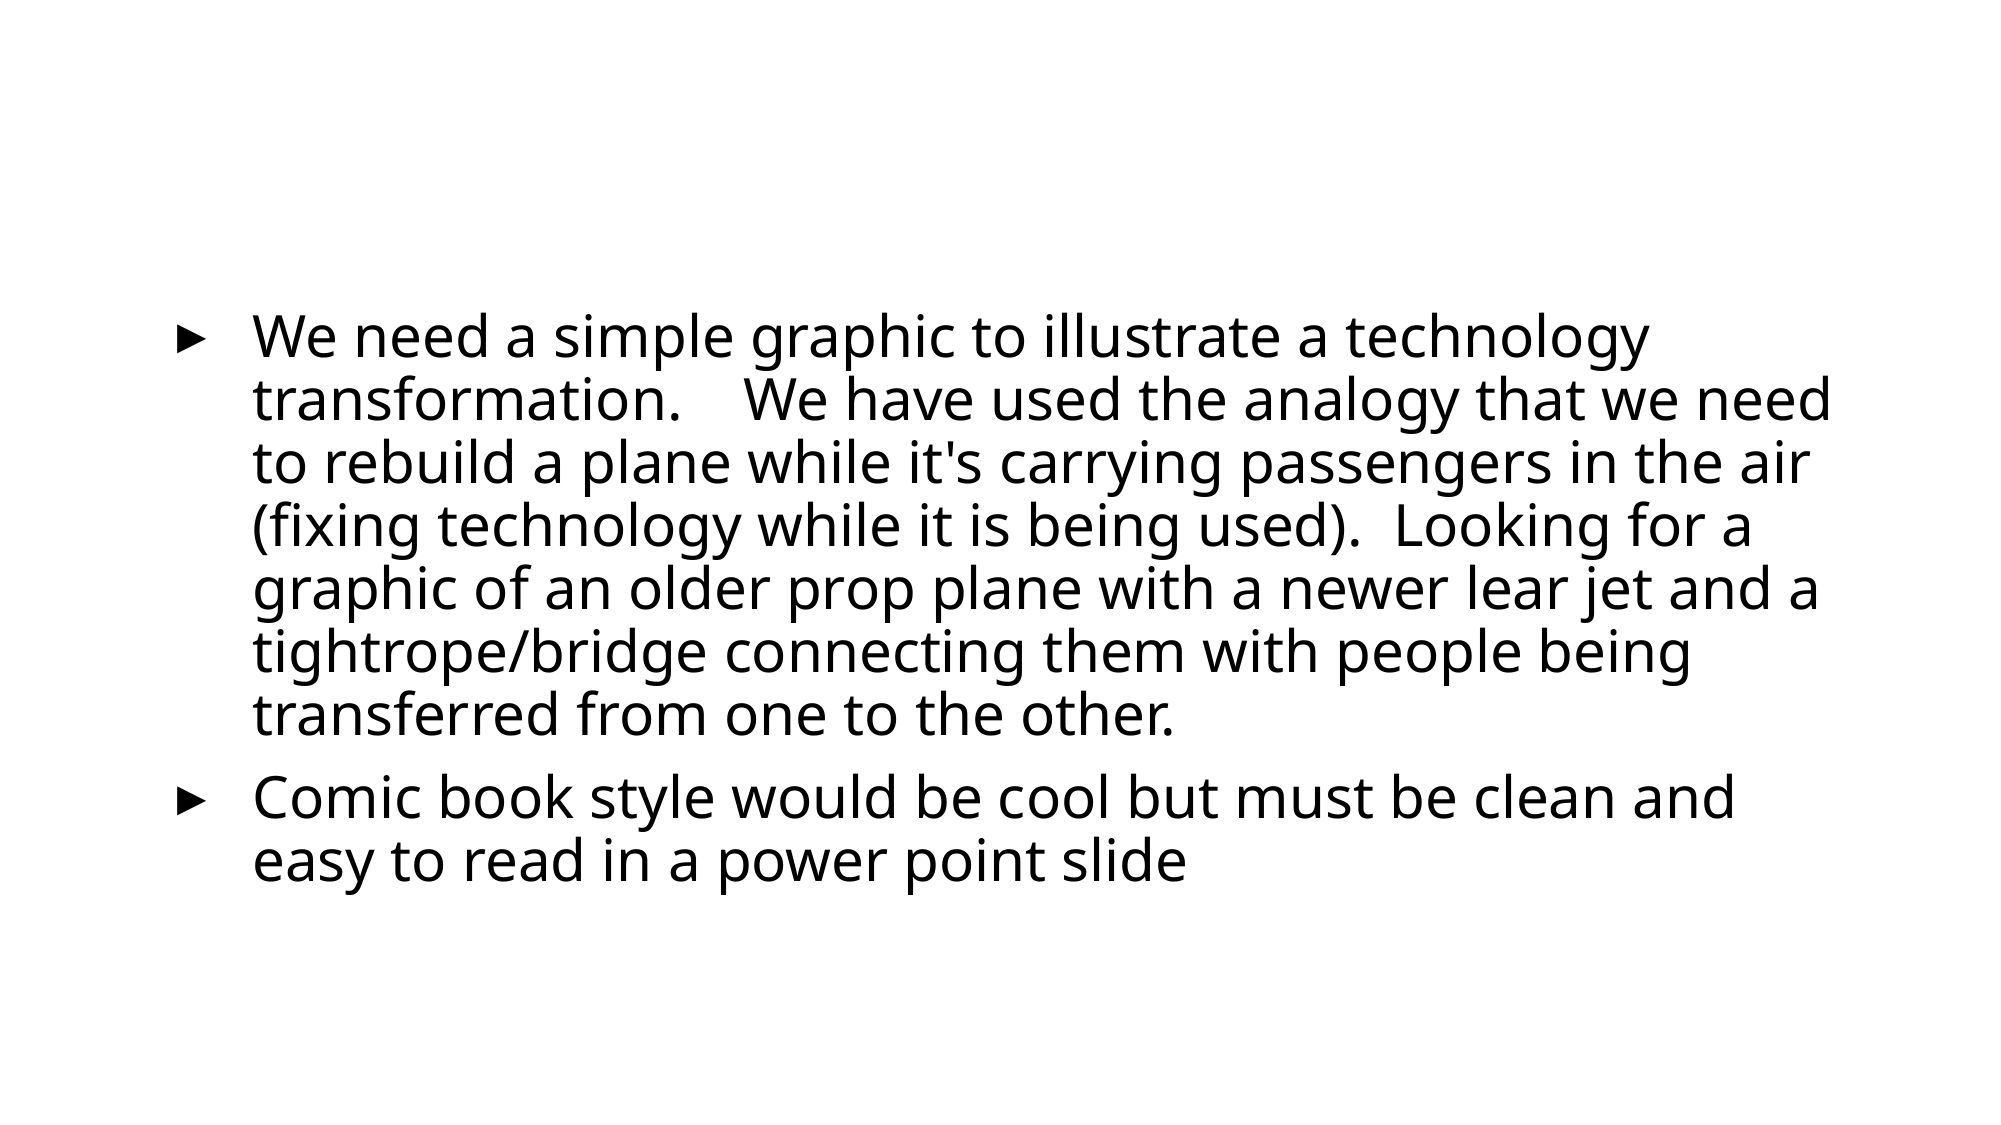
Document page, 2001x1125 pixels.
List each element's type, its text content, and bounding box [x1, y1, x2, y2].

list We need a simple graphic to illustrate a technology transformation. We have used the analogy that we need to rebuild a plane while it's carrying passengers in the air (fixing technology while it is being used). Looking for a graphic of an older prop plane with a newer lear jet and a tightrope/bridge connecting them with people being transferred from one to the other. Comic book style would be cool but must be clean and easy to read in a power point slide [137, 299, 1863, 947]
